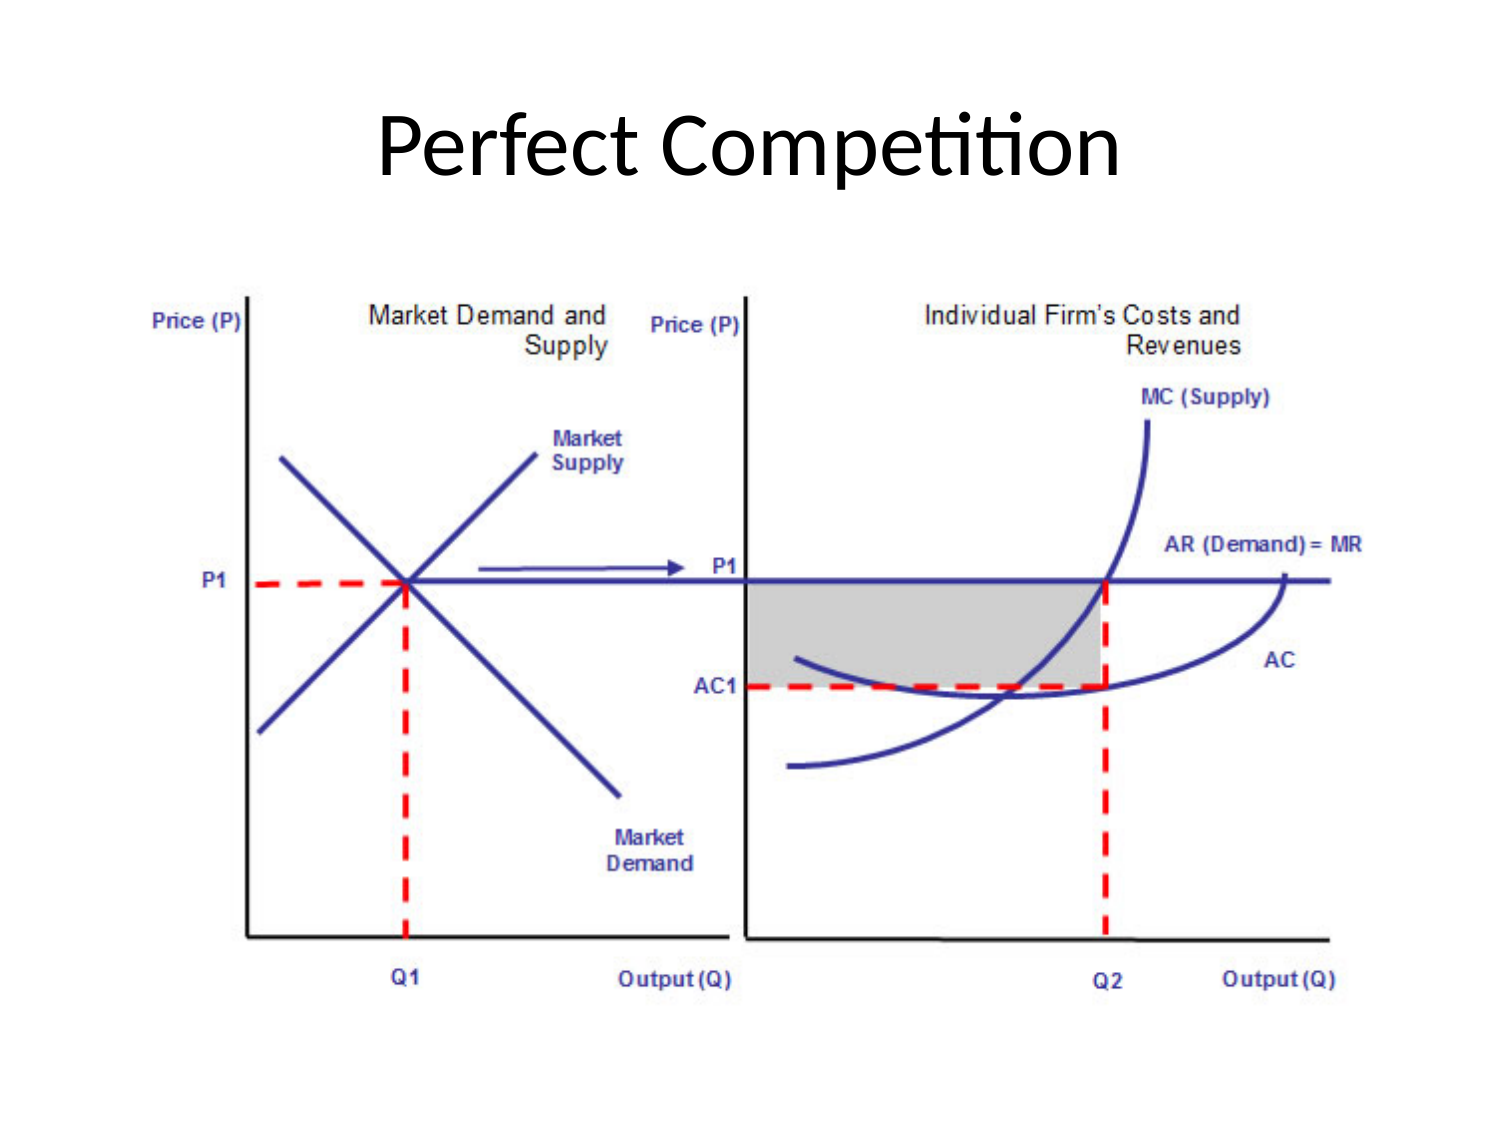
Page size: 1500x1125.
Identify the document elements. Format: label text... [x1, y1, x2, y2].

title Perfect Competition [75, 45, 1425, 233]
picture [88, 255, 1431, 1021]
